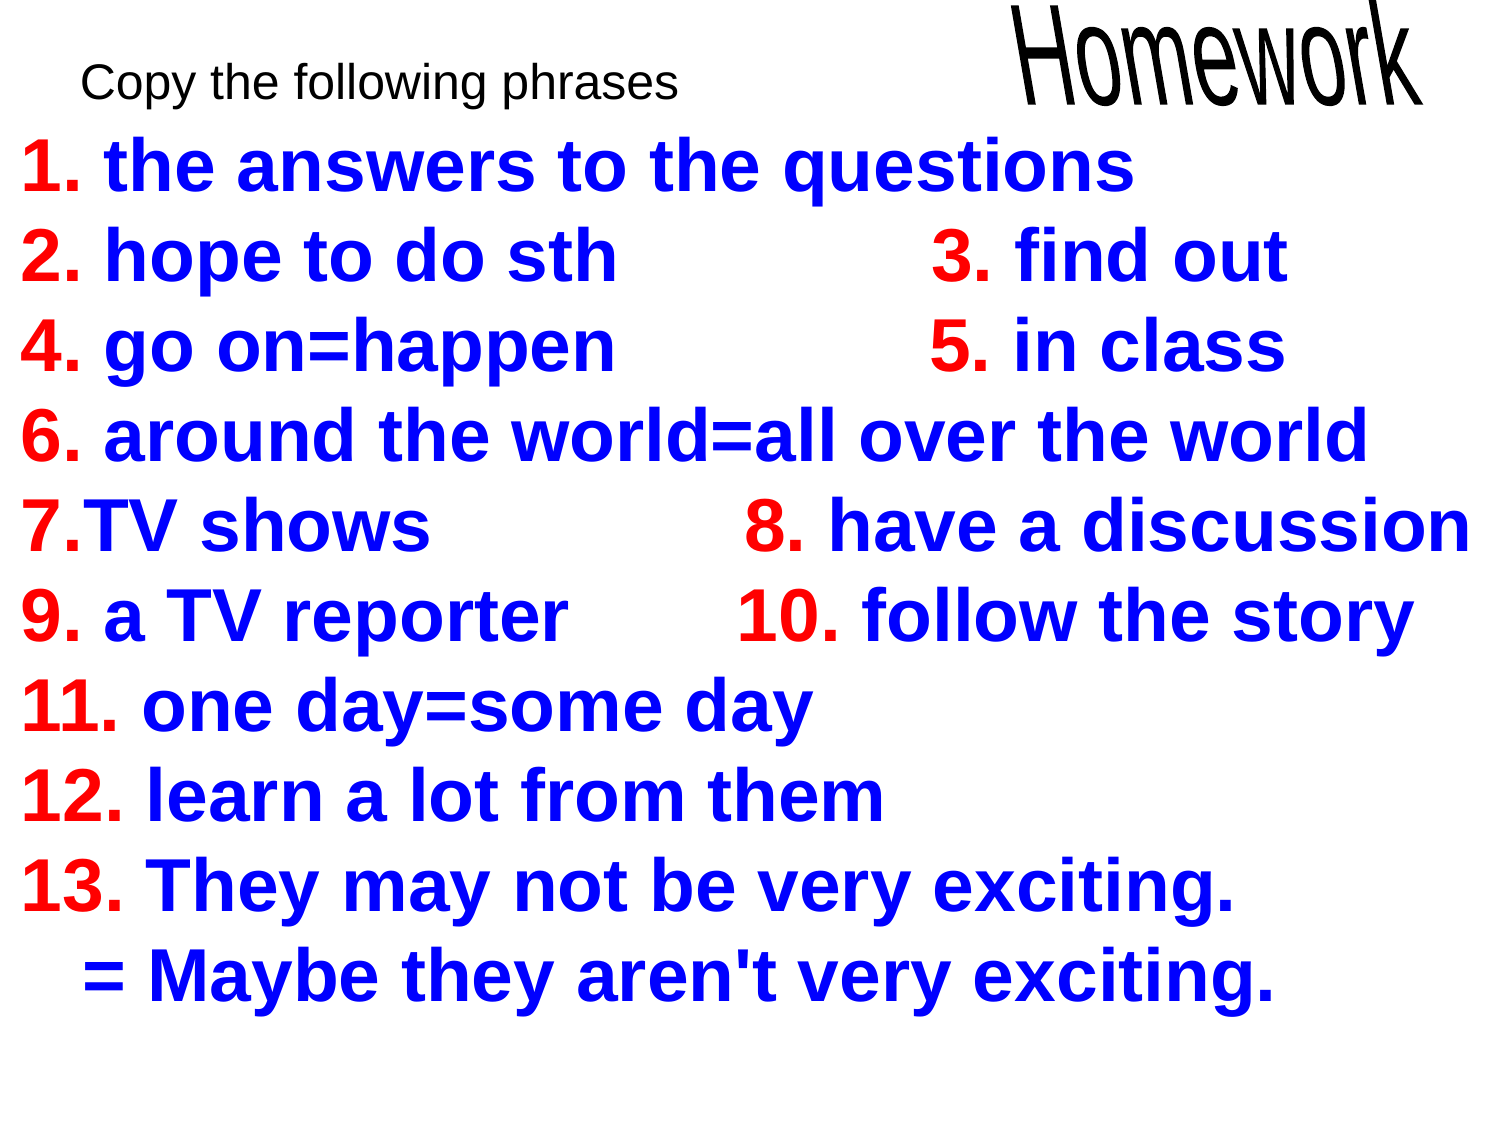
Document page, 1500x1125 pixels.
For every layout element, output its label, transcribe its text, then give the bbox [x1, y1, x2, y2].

text_box Copy the following phrases [65, 42, 798, 118]
text_box [123, 42, 341, 103]
text_box 1. the answers to the questions 2. hope to do sth 3. find out 4. go on=happen 5. in class 6. around the world=all over the world 7.TV shows 8. have a discussion 9. a TV reporter 10. follow the story 11. one day=some day 12. learn a lot from them 13. They may not be very exciting. = Maybe they aren't very exciting. [5, 19, 1500, 1125]
